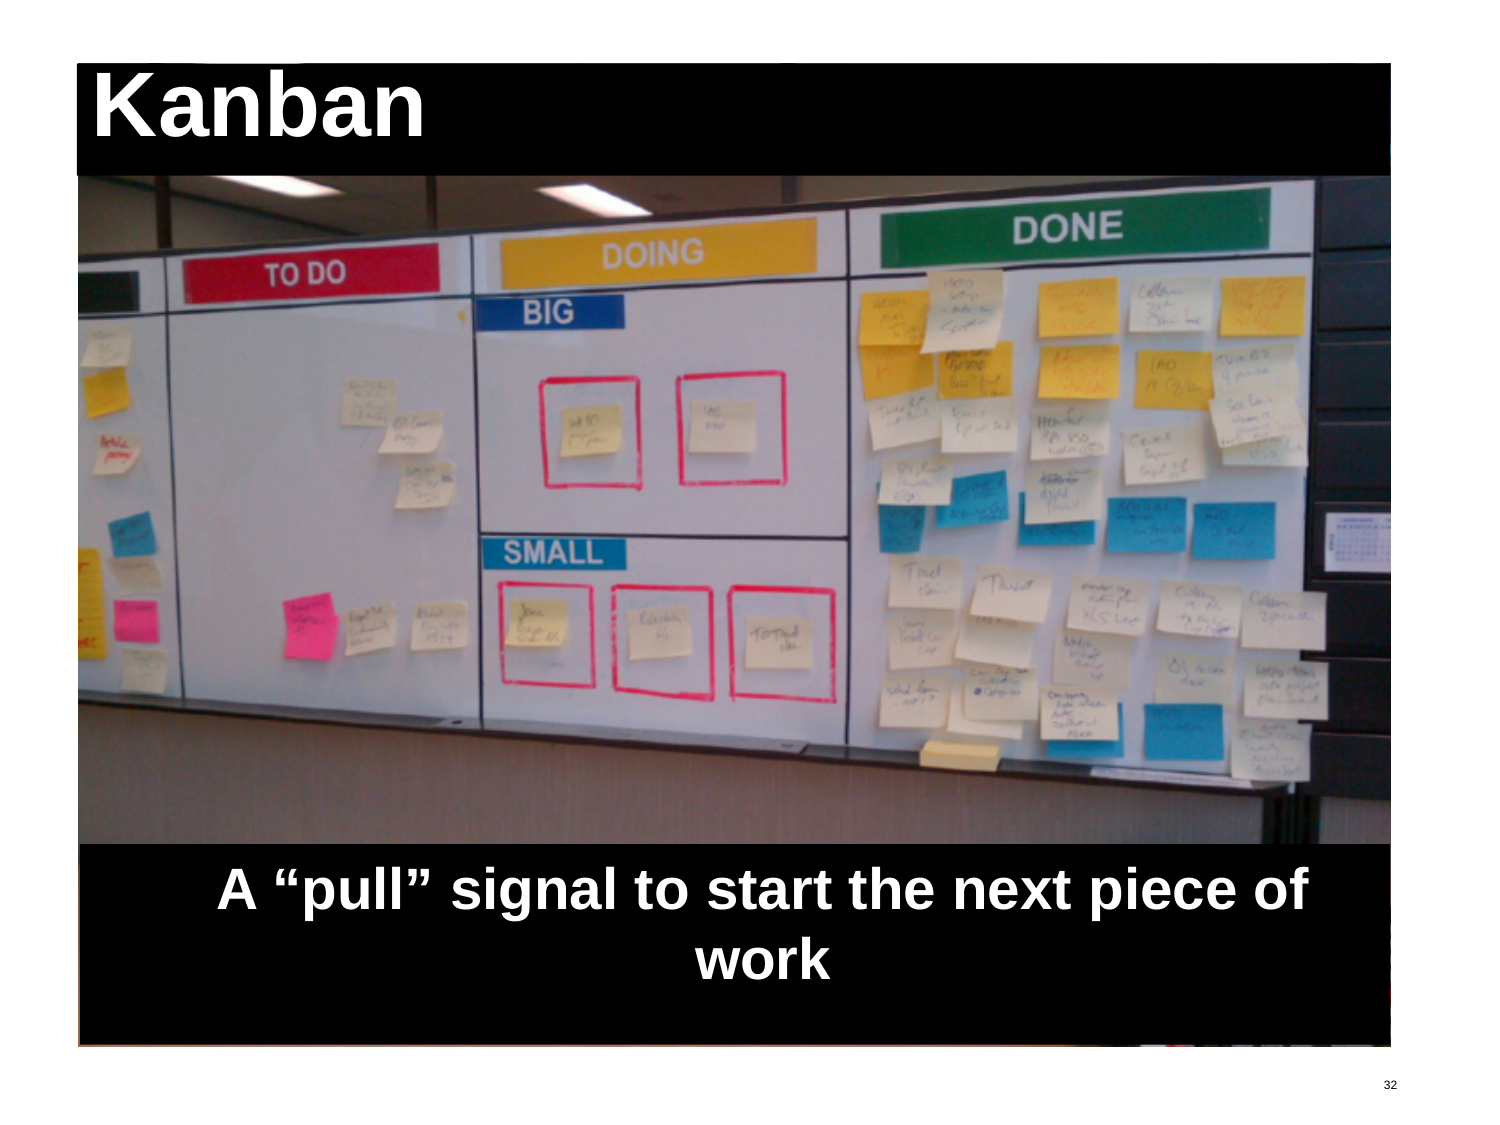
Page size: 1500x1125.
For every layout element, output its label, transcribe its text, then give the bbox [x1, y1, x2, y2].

picture [78, 63, 1391, 1048]
slide_number 32 [1100, 1025, 1413, 1100]
